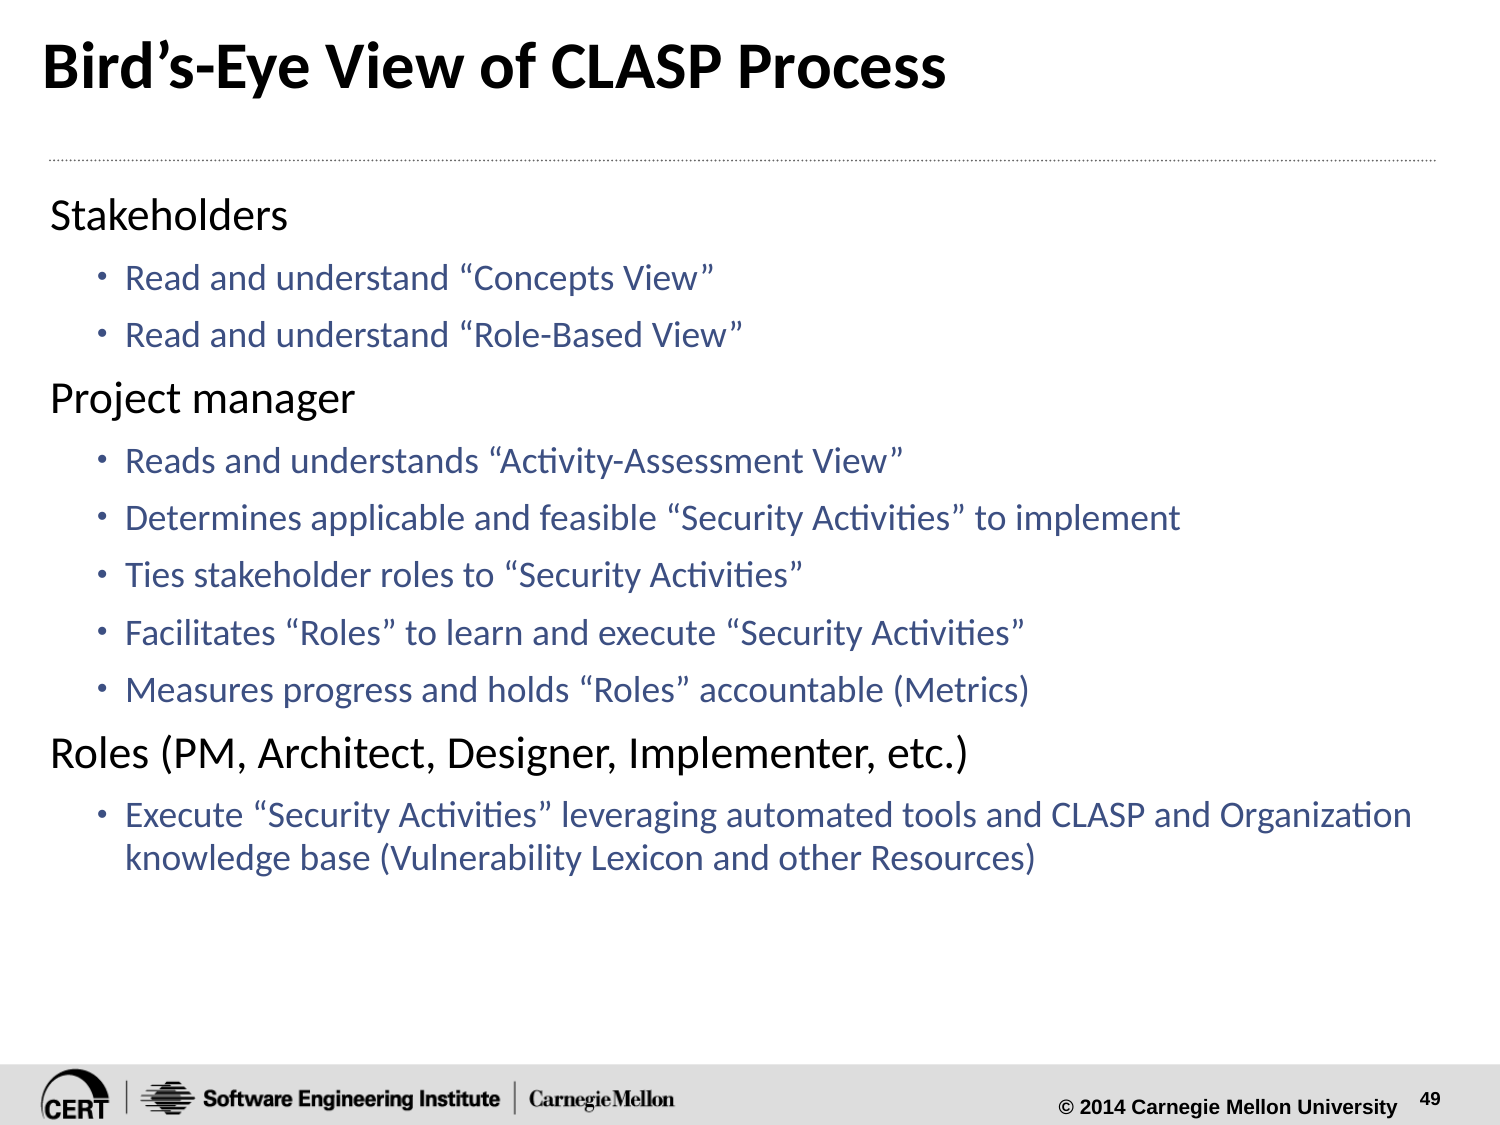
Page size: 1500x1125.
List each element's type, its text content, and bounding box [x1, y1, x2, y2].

list Stakeholders Read and understand “Concepts View” Read and understand “Role-Based View” Project manager Reads and understands “Activity-Assessment View” Determines applicable and feasible “Security Activities” to implement Ties stakeholder roles to “Security Activities” Facilitates “Roles” to learn and execute “Security Activities” Measures progress and holds “Roles” accountable (Metrics)‏ Roles (PM, Architect, Designer, Implementer, etc.)‏ Execute “Security Activities” leveraging automated tools and CLASP and Organization knowledge base (Vulnerability Lexicon and other Resources)‏ [49, 187, 1438, 1001]
title Bird’s-Eye View of CLASP Process [42, 37, 1434, 155]
picture [24, 1065, 688, 1125]
